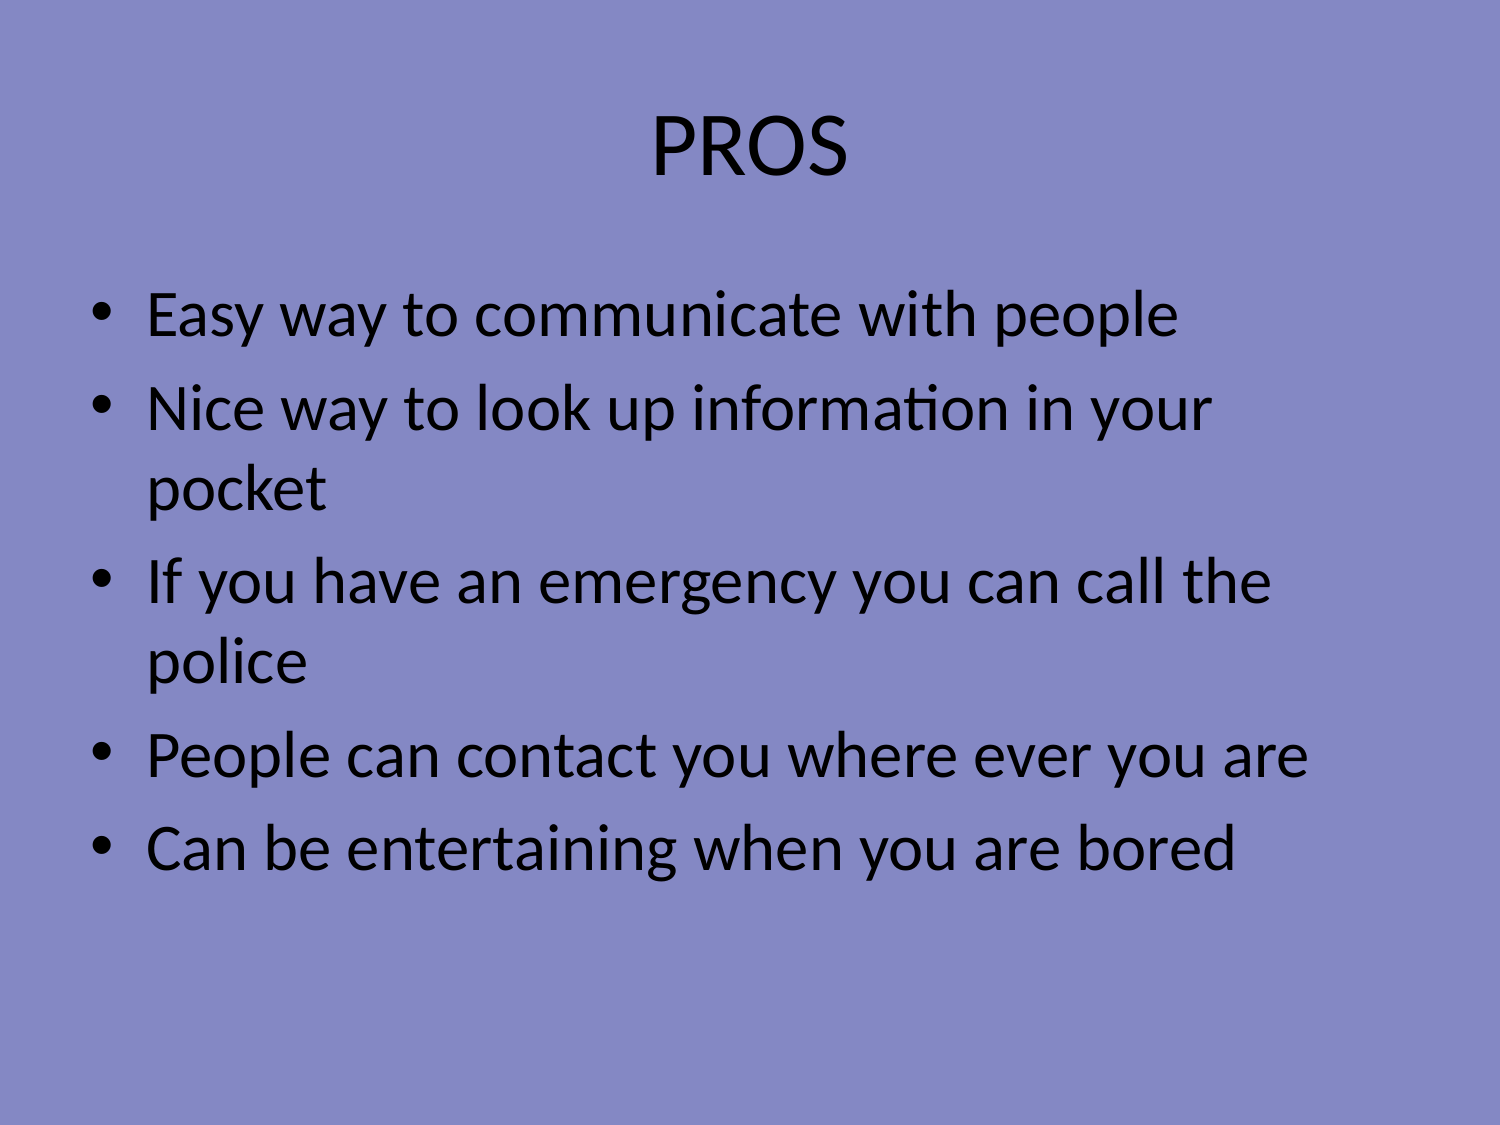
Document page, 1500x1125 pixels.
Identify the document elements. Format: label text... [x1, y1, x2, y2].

list Easy way to communicate with people Nice way to look up information in your pocket If you have an emergency you can call the police People can contact you where ever you are Can be entertaining when you are bored [75, 262, 1425, 1005]
title PROS [75, 45, 1425, 233]
